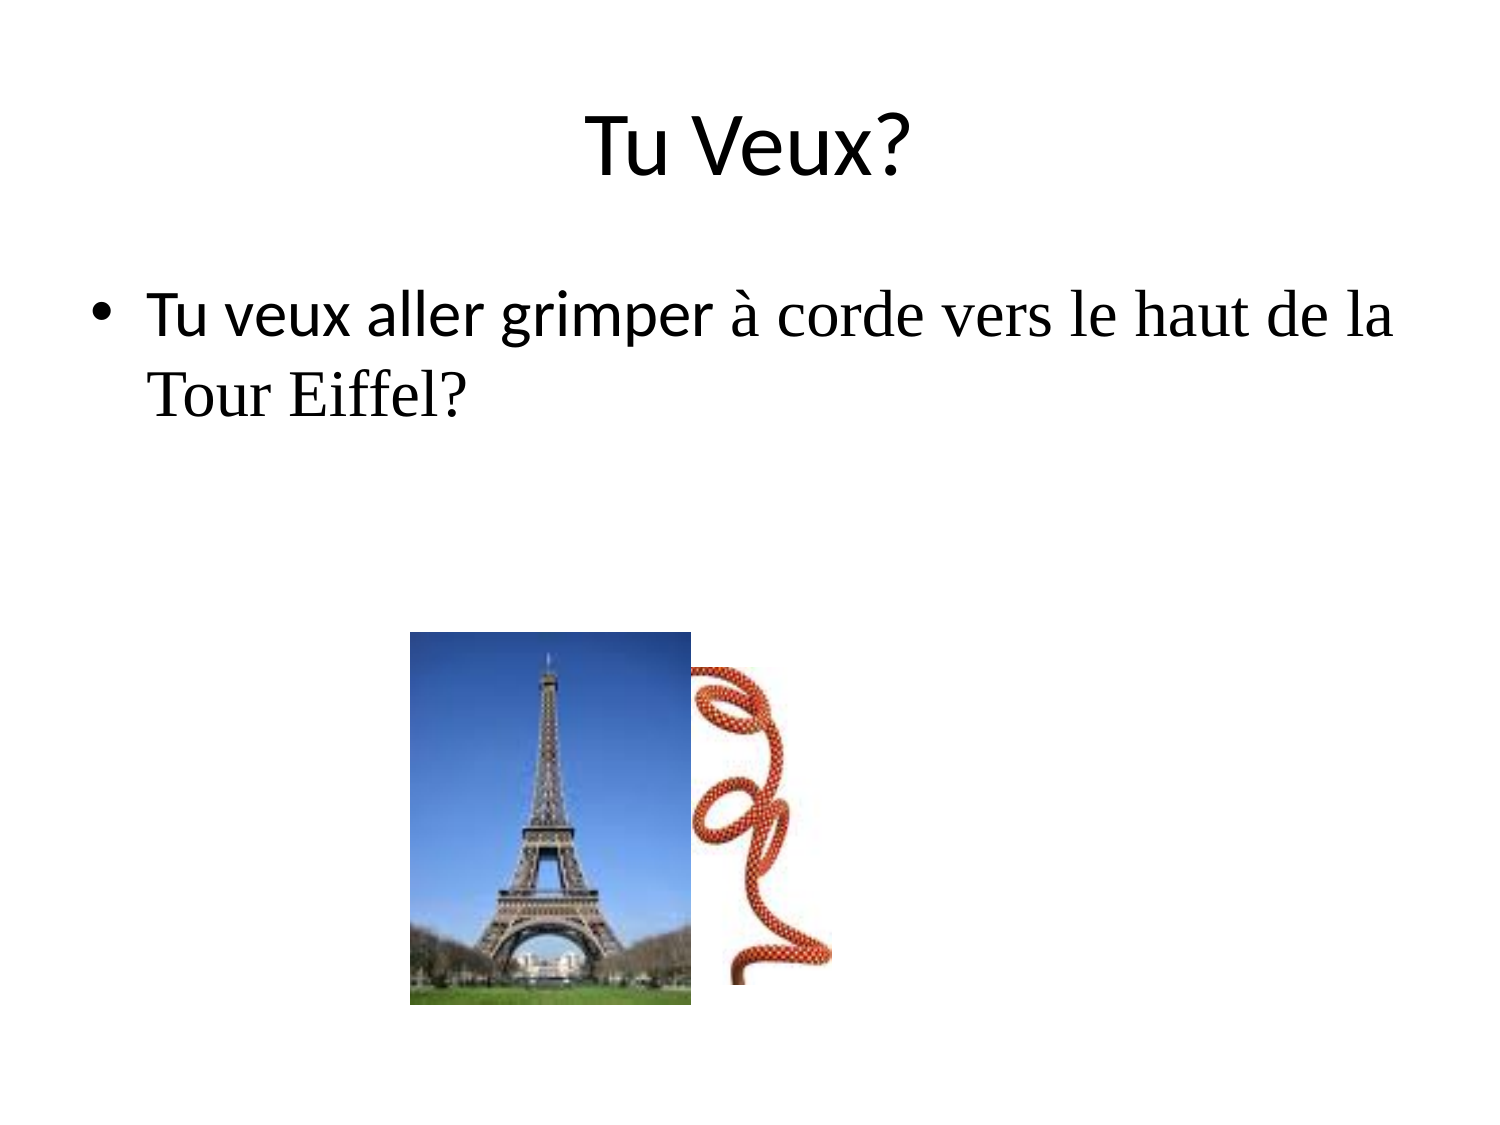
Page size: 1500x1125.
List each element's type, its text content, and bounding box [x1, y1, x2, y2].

picture [409, 632, 833, 1006]
list Tu veux aller grimper à corde vers le haut de la Tour Eiffel? [75, 262, 1425, 1005]
title Tu Veux? [75, 45, 1425, 233]
